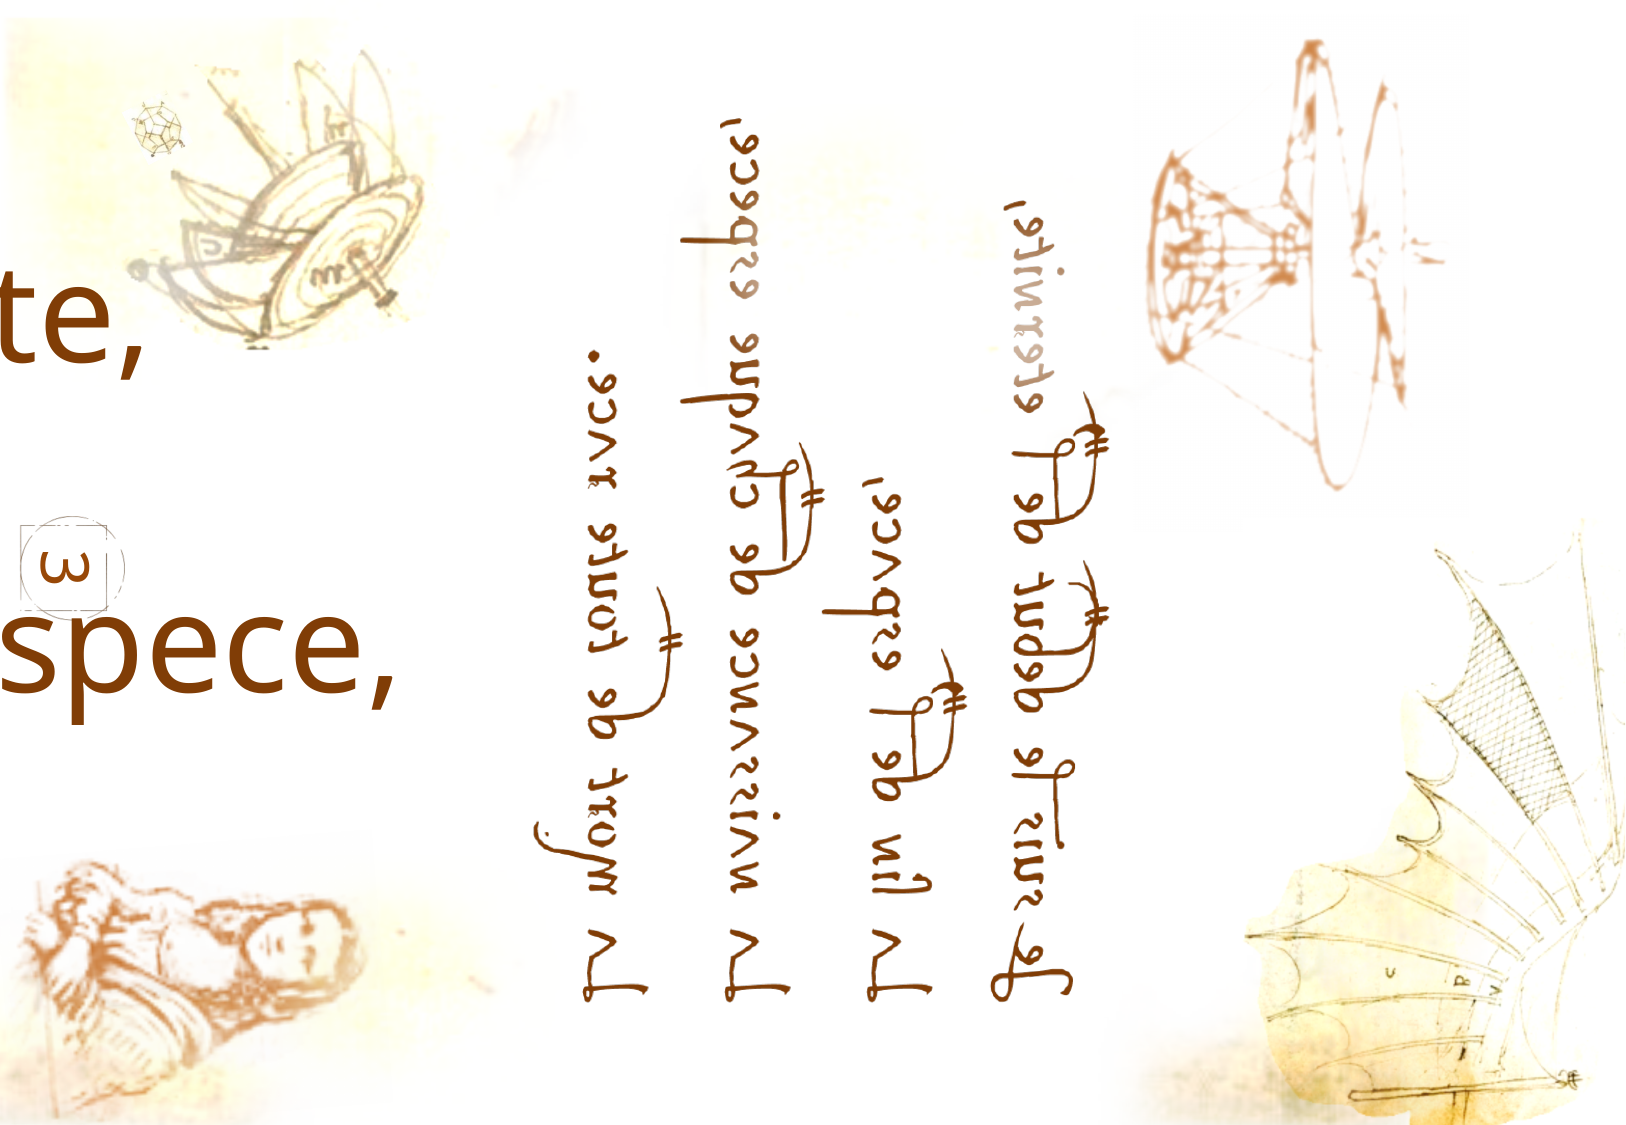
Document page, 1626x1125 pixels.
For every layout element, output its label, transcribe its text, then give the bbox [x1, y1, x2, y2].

picture [0, 0, 1626, 1125]
text_box Je suis le debut de l’eternite, La fin de l’espace, La naissance de chaque espece, La mort de toute race. [0, 217, 198, 892]
picture [19, 515, 125, 622]
